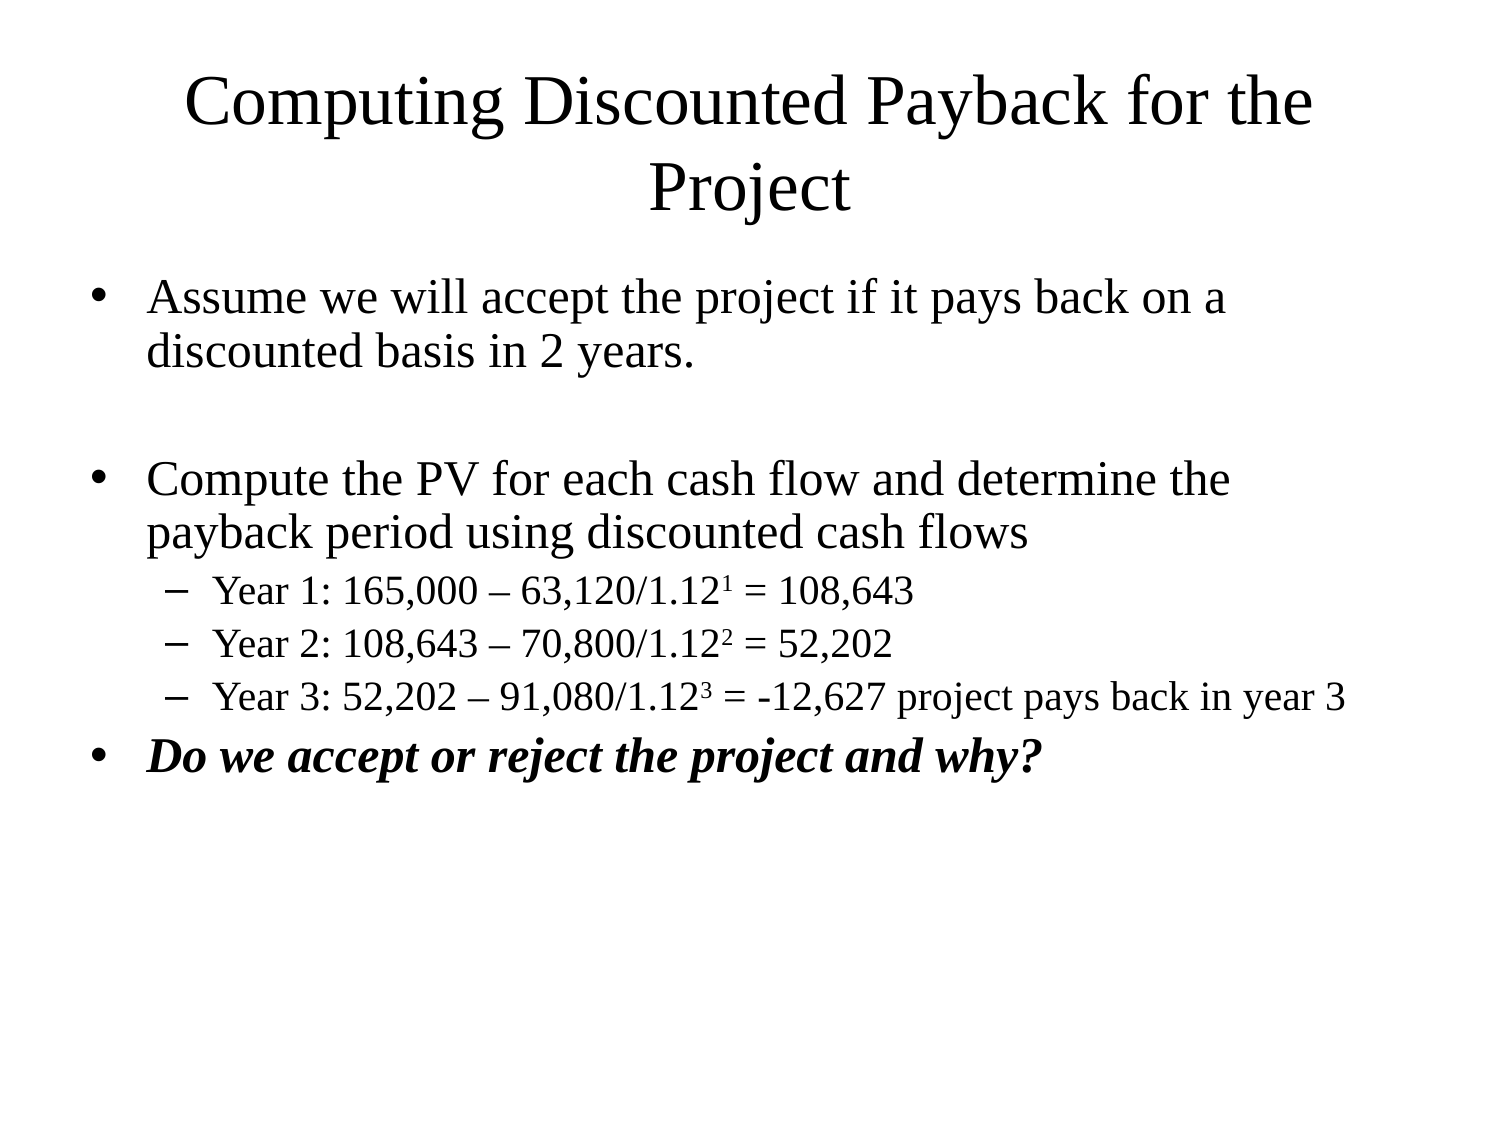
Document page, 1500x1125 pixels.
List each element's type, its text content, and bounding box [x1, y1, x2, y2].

title Computing Discounted Payback for the Project [75, 45, 1425, 233]
list Assume we will accept the project if it pays back on a discounted basis in 2 years. Compute the PV for each cash flow and determine the payback period using discounted cash flows Year 1: 165,000 – 63,120/1.121 = 108,643 Year 2: 108,643 – 70,800/1.122 = 52,202 Year 3: 52,202 – 91,080/1.123 = -12,627 project pays back in year 3 Do we accept or reject the project and why? [75, 262, 1425, 1005]
